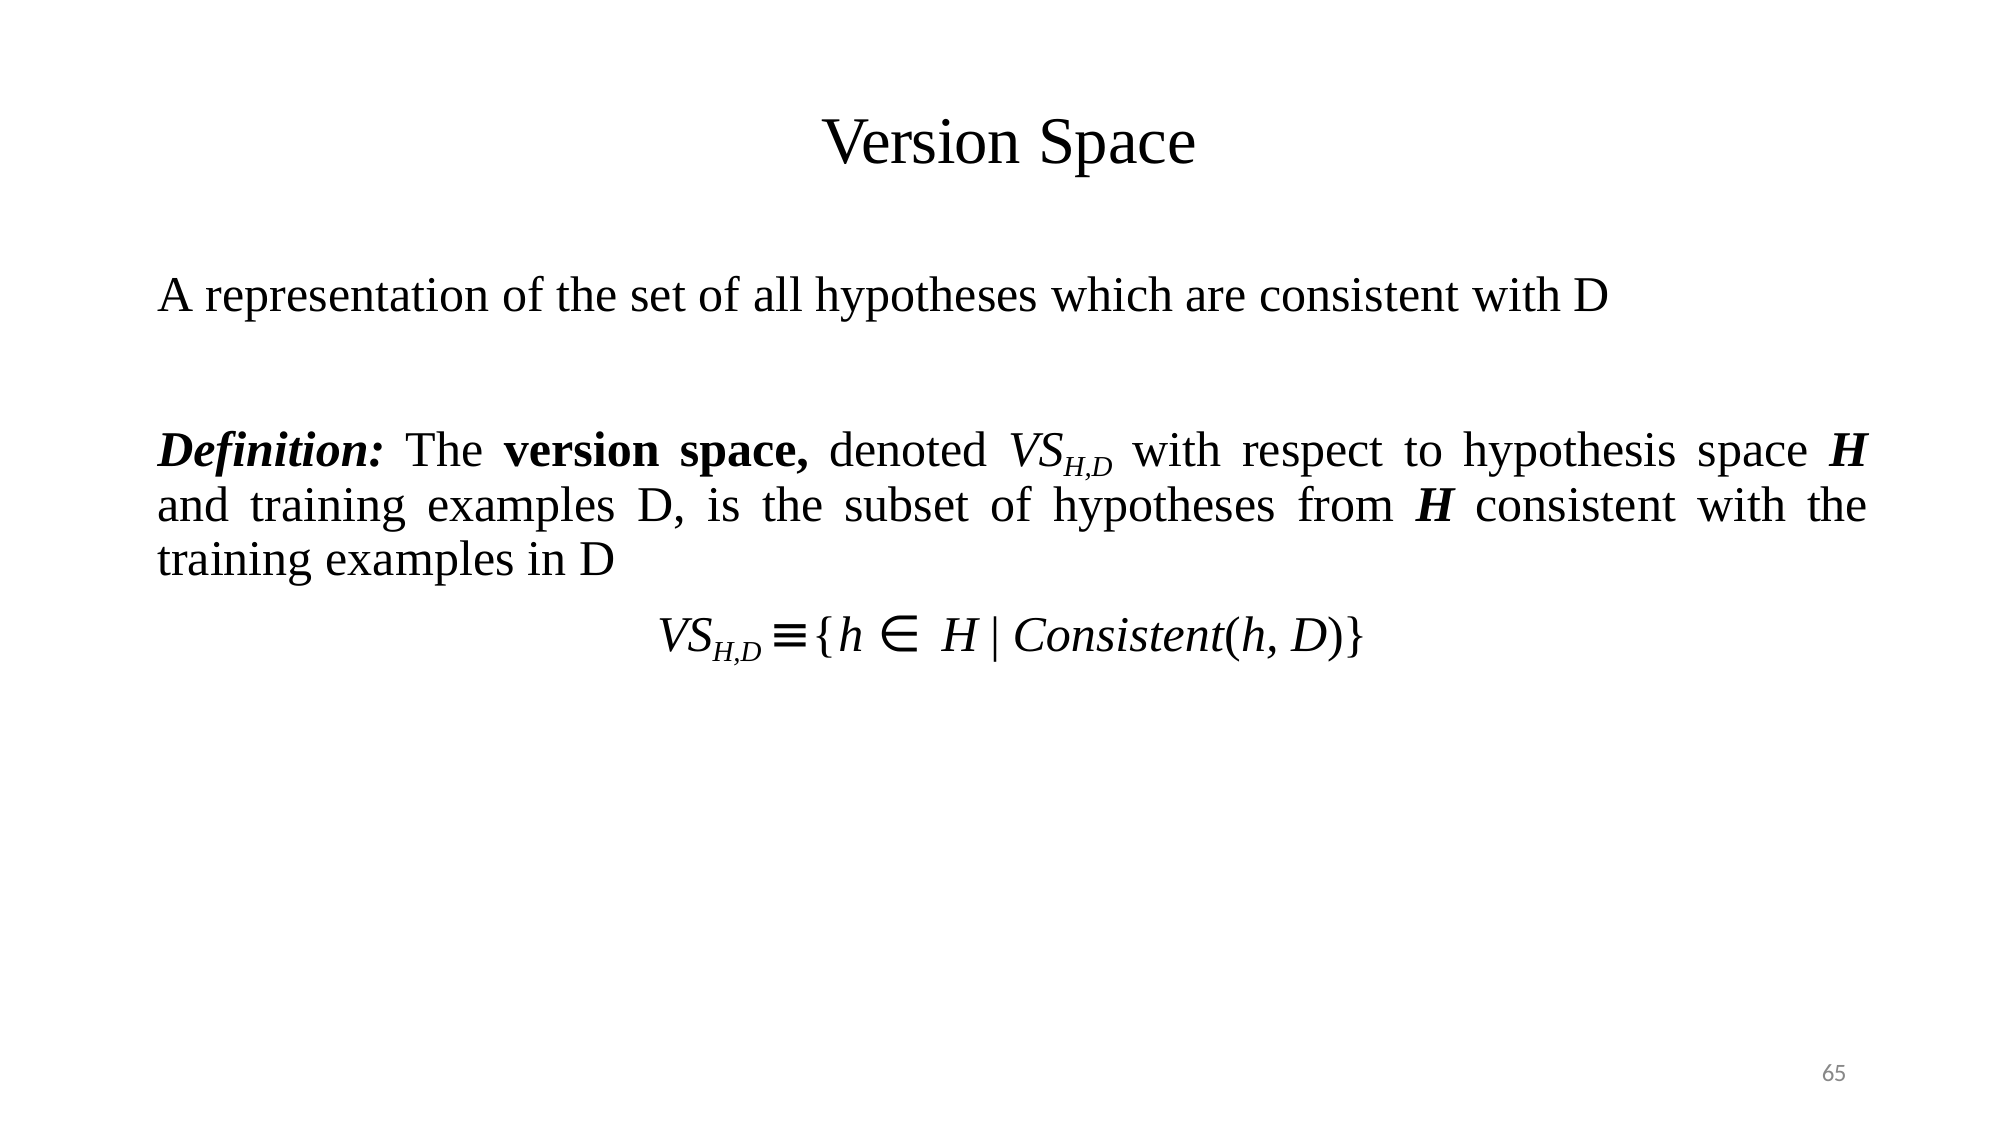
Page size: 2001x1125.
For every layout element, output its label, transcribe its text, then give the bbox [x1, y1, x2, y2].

title Version Space [153, 95, 1847, 259]
slide_number 65 [1815, 1060, 1856, 1125]
text_box A representation of the set of all hypotheses which are consistent with D Definition: The version space, denoted VSH,D with respect to hypothesis space H and training examples D, is the subset of hypotheses from H consistent with the training examples in D VSH,D ≡{h ∈ H | Consistent(h, D)} [148, 259, 1874, 668]
